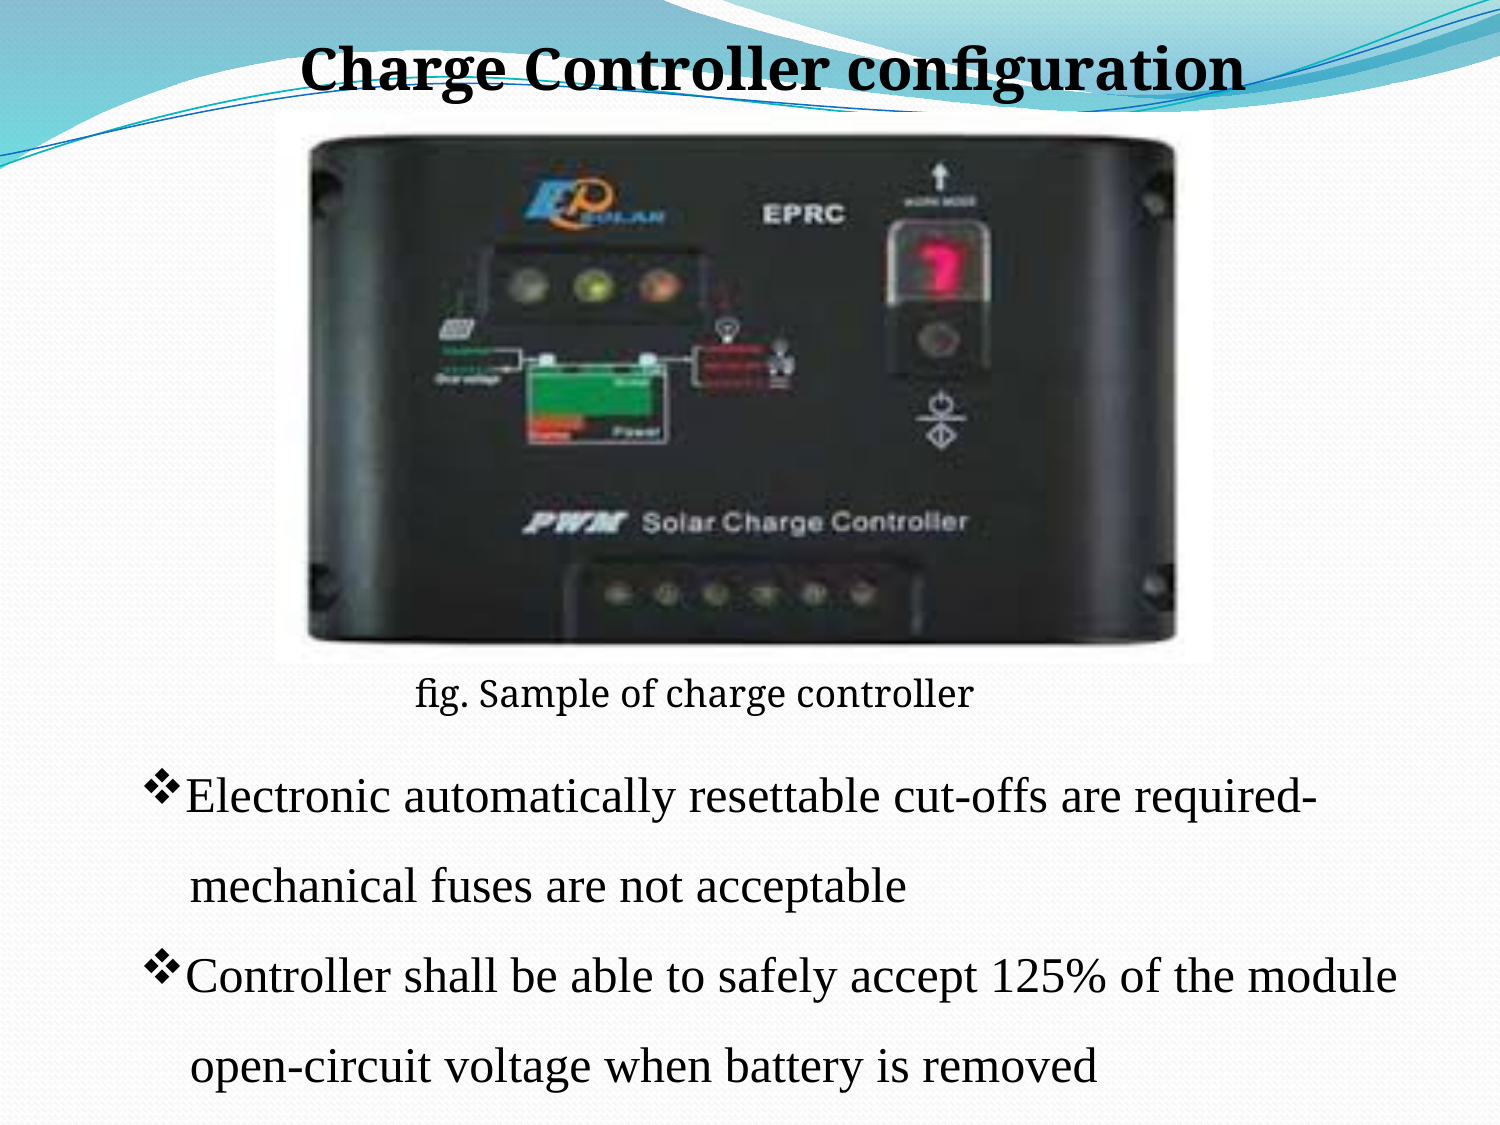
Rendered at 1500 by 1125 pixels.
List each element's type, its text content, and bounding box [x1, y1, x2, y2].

picture [274, 112, 1213, 663]
text_box Electronic automatically resettable cut-offs are required- mechanical fuses are not acceptable Controller shall be able to safely accept 125% of the module open-circuit voltage when battery is removed [125, 724, 1450, 1125]
text_box Charge Controller configuration [275, 24, 1288, 110]
text_box fig. Sample of charge controller [399, 677, 1038, 723]
